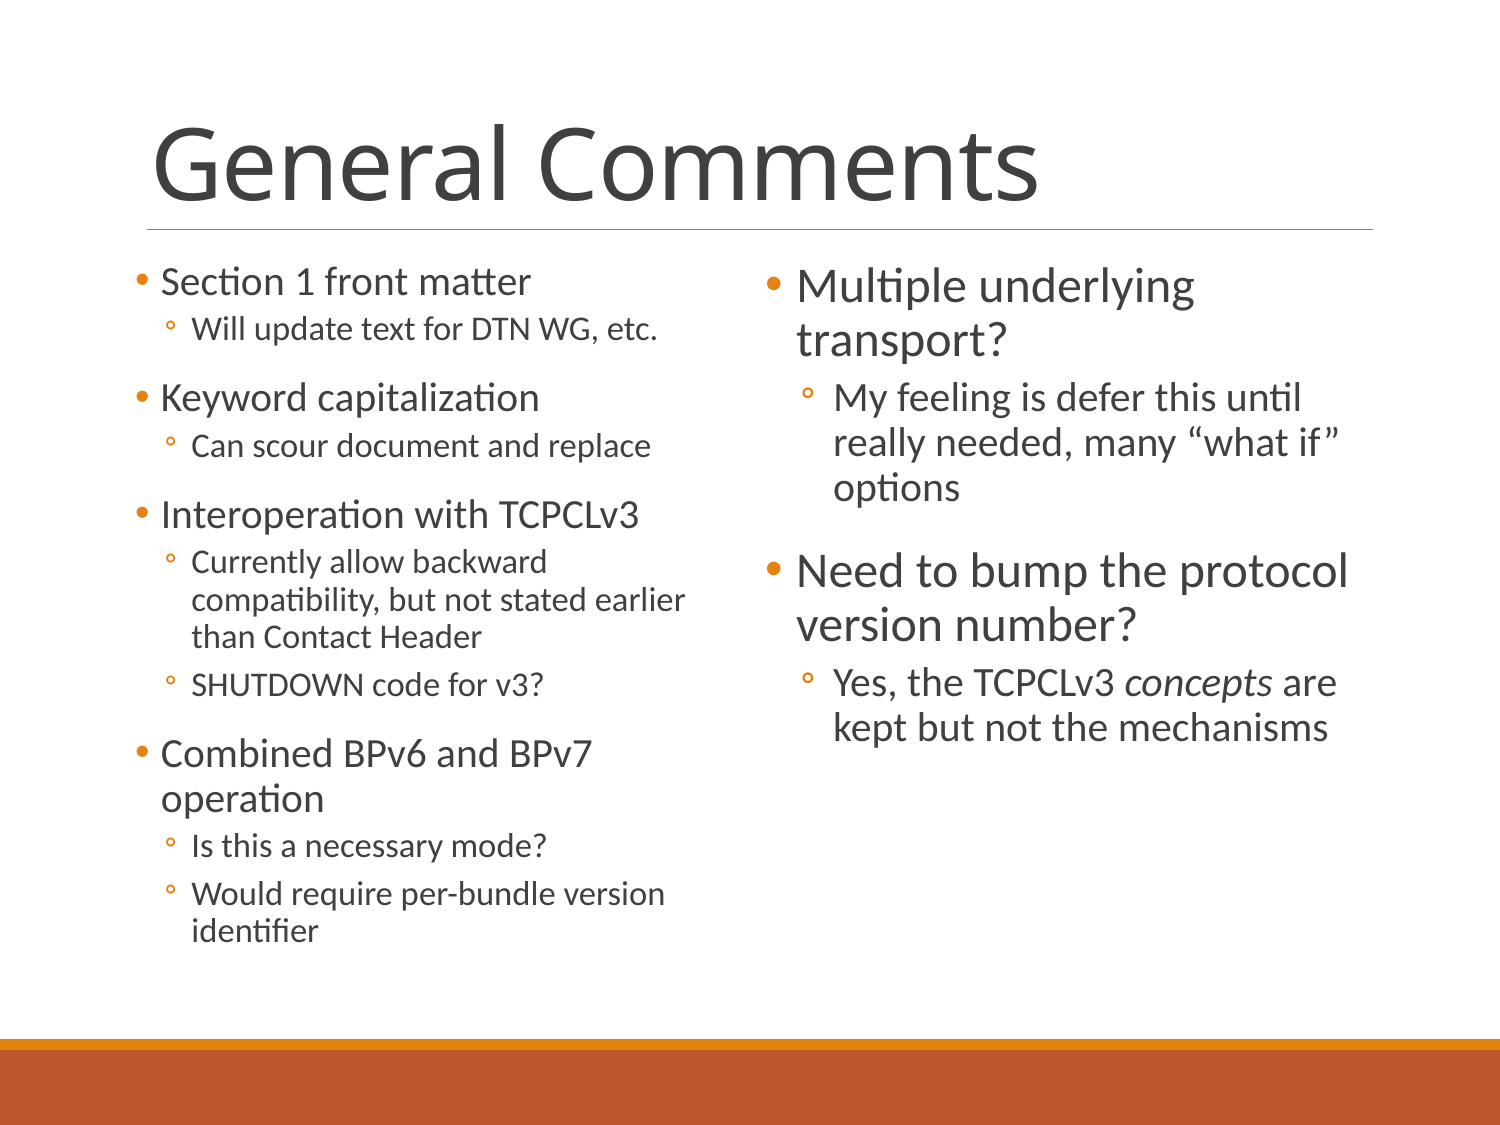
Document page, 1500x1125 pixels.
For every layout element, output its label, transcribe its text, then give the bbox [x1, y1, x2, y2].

list Multiple underlying transport? My feeling is defer this until really needed, many “what if” options Need to bump the protocol version number? Yes, the TCPCLv3 concepts are kept but not the mechanisms [765, 251, 1373, 963]
title General Comments [135, 47, 1373, 229]
list Section 1 front matter Will update text for DTN WG, etc. Keyword capitalization Can scour document and replace Interoperation with TCPCLv3 Currently allow backward compatibility, but not stated earlier than Contact Header SHUTDOWN code for v3? Combined BPv6 and BPv7 operation Is this a necessary mode? Would require per-bundle version identifier [135, 251, 743, 963]
